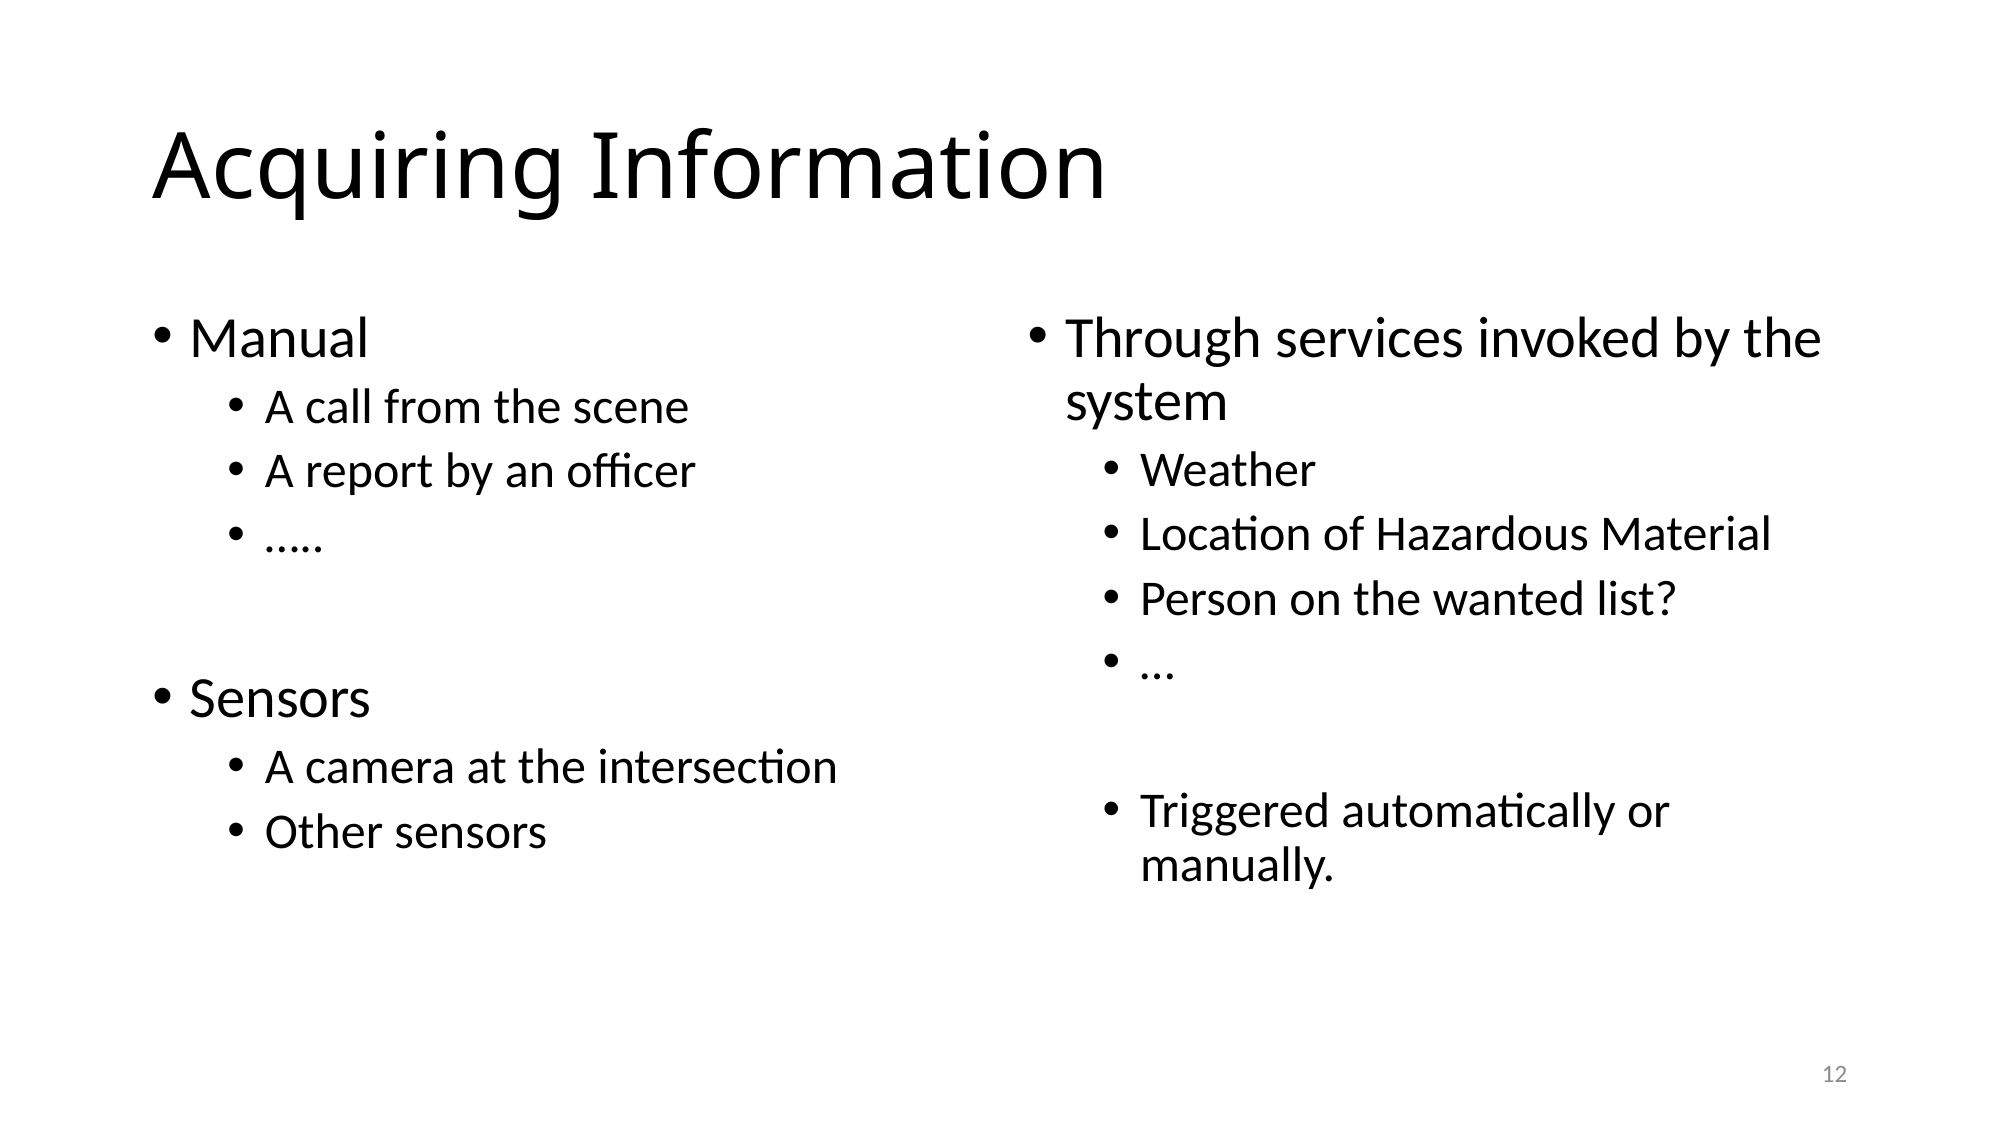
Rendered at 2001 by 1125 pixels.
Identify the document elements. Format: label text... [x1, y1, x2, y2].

slide_number 12 [1412, 1042, 1863, 1103]
list Through services invoked by the system Weather Location of Hazardous Material Person on the wanted list? … Triggered automatically or manually. [1012, 299, 1863, 1014]
title Acquiring Information [137, 59, 1863, 278]
list Manual A call from the scene A report by an officer ….. Sensors A camera at the intersection Other sensors [137, 299, 988, 1014]
